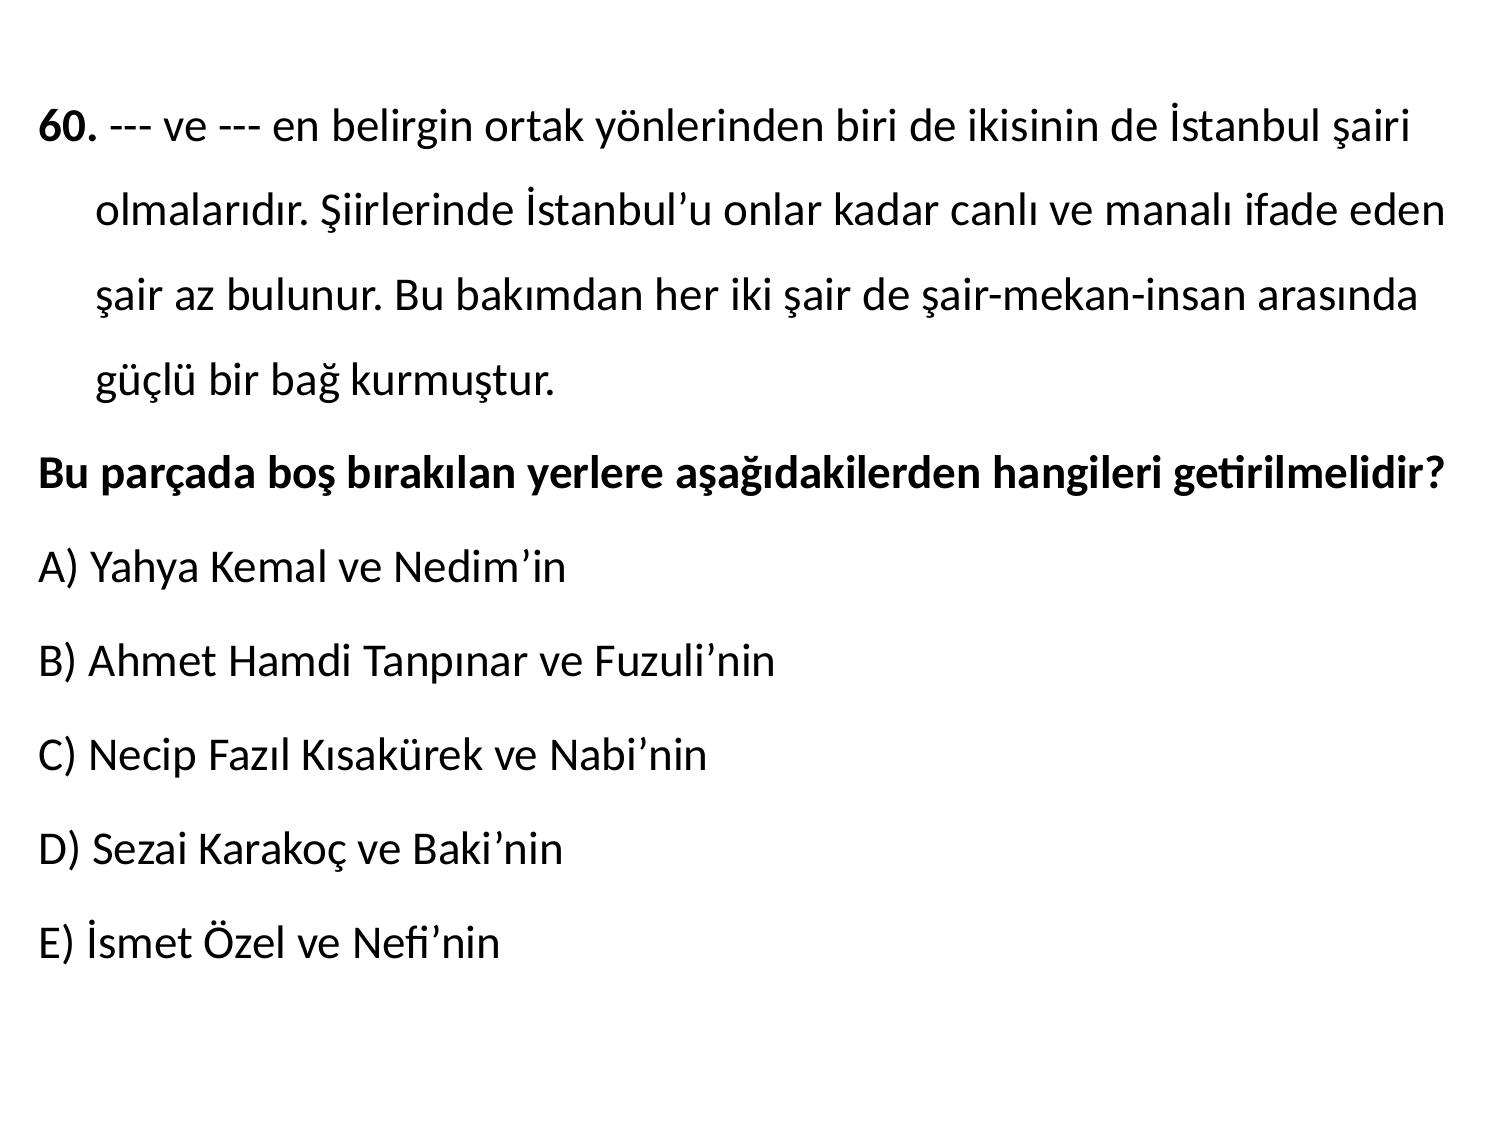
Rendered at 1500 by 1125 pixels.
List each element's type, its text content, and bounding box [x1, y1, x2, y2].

list 60. --- ve --- en belirgin ortak yönlerinden biri de ikisinin de İstanbul şairi olmalarıdır. Şiirlerinde İstanbul’u onlar kadar canlı ve manalı ifade eden şair az bulunur. Bu bakımdan her iki şair de şair-mekan-insan arasında güçlü bir bağ kurmuştur. Bu parçada boş bırakılan yerlere aşağıdakilerden hangileri getirilmelidir? A) Yahya Kemal ve Nedim’in B) Ahmet Hamdi Tanpınar ve Fuzuli’nin C) Necip Fazıl Kısakürek ve Nabi’nin D) Sezai Karakoç ve Baki’nin E) İsmet Özel ve Nefi’nin [23, 58, 1477, 1020]
